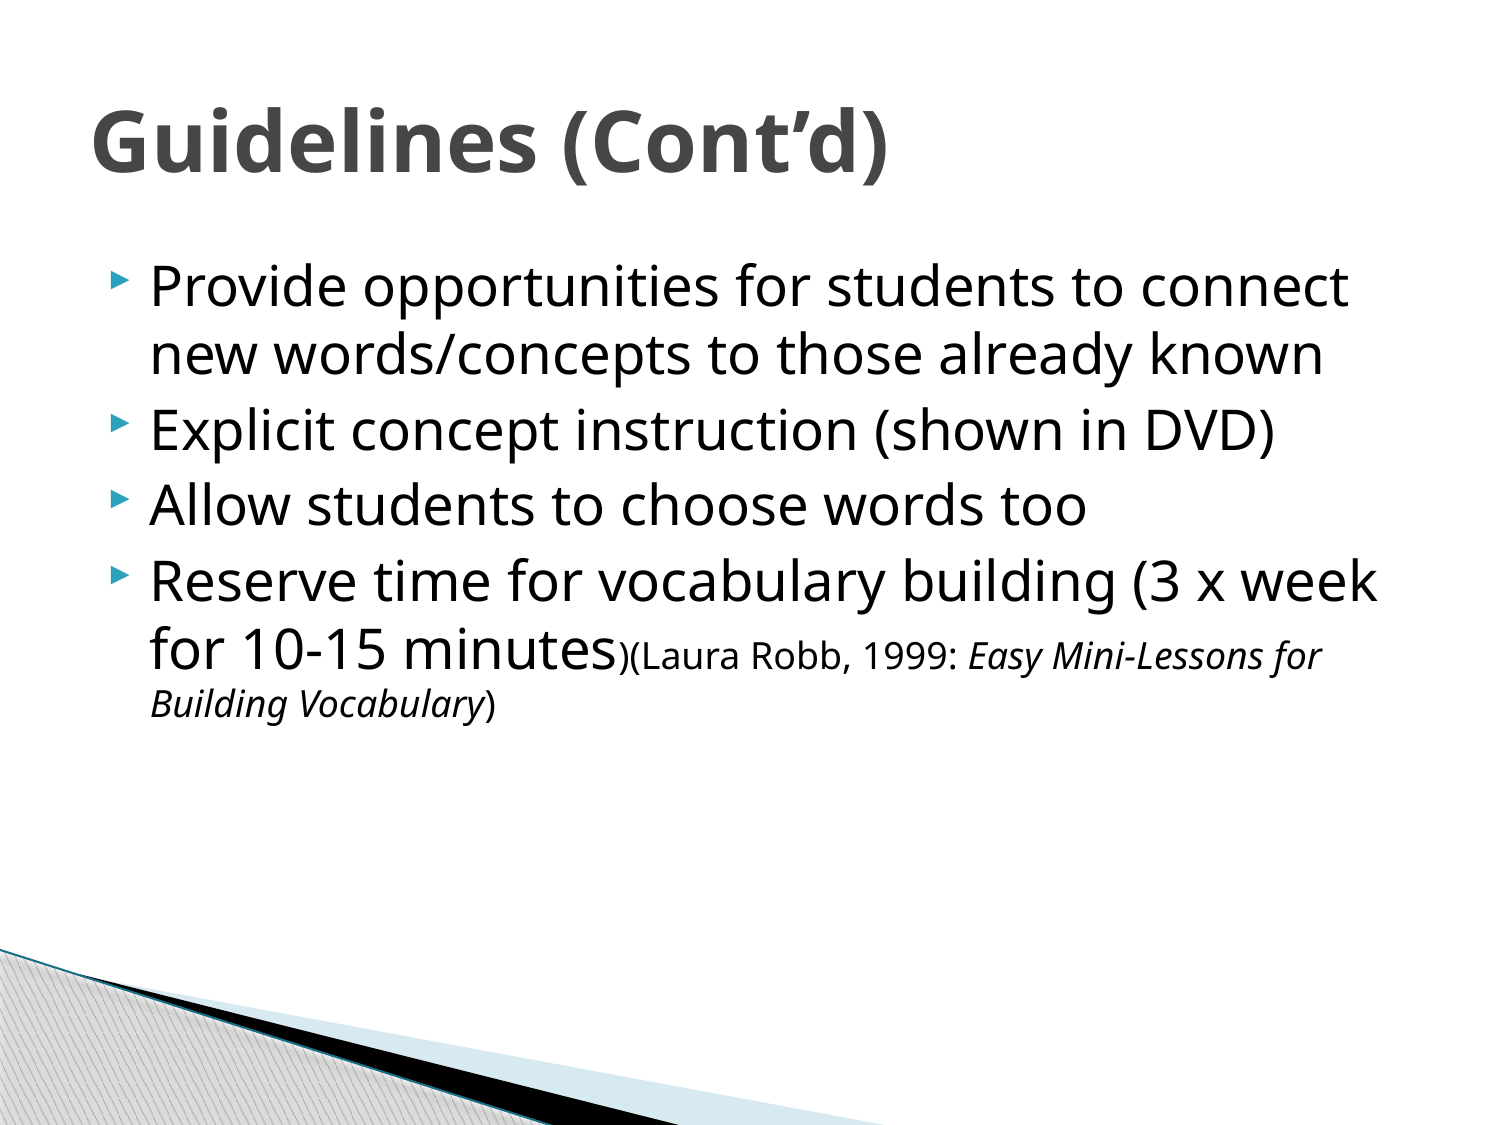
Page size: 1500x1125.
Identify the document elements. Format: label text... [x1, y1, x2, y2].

list Provide opportunities for students to connect new words/concepts to those already known Explicit concept instruction (shown in DVD) Allow students to choose words too Reserve time for vocabulary building (3 x week for 10-15 minutes)(Laura Robb, 1999: Easy Mini-Lessons for Building Vocabulary) [75, 243, 1425, 986]
title Guidelines (Cont’d) [75, 45, 1425, 233]
